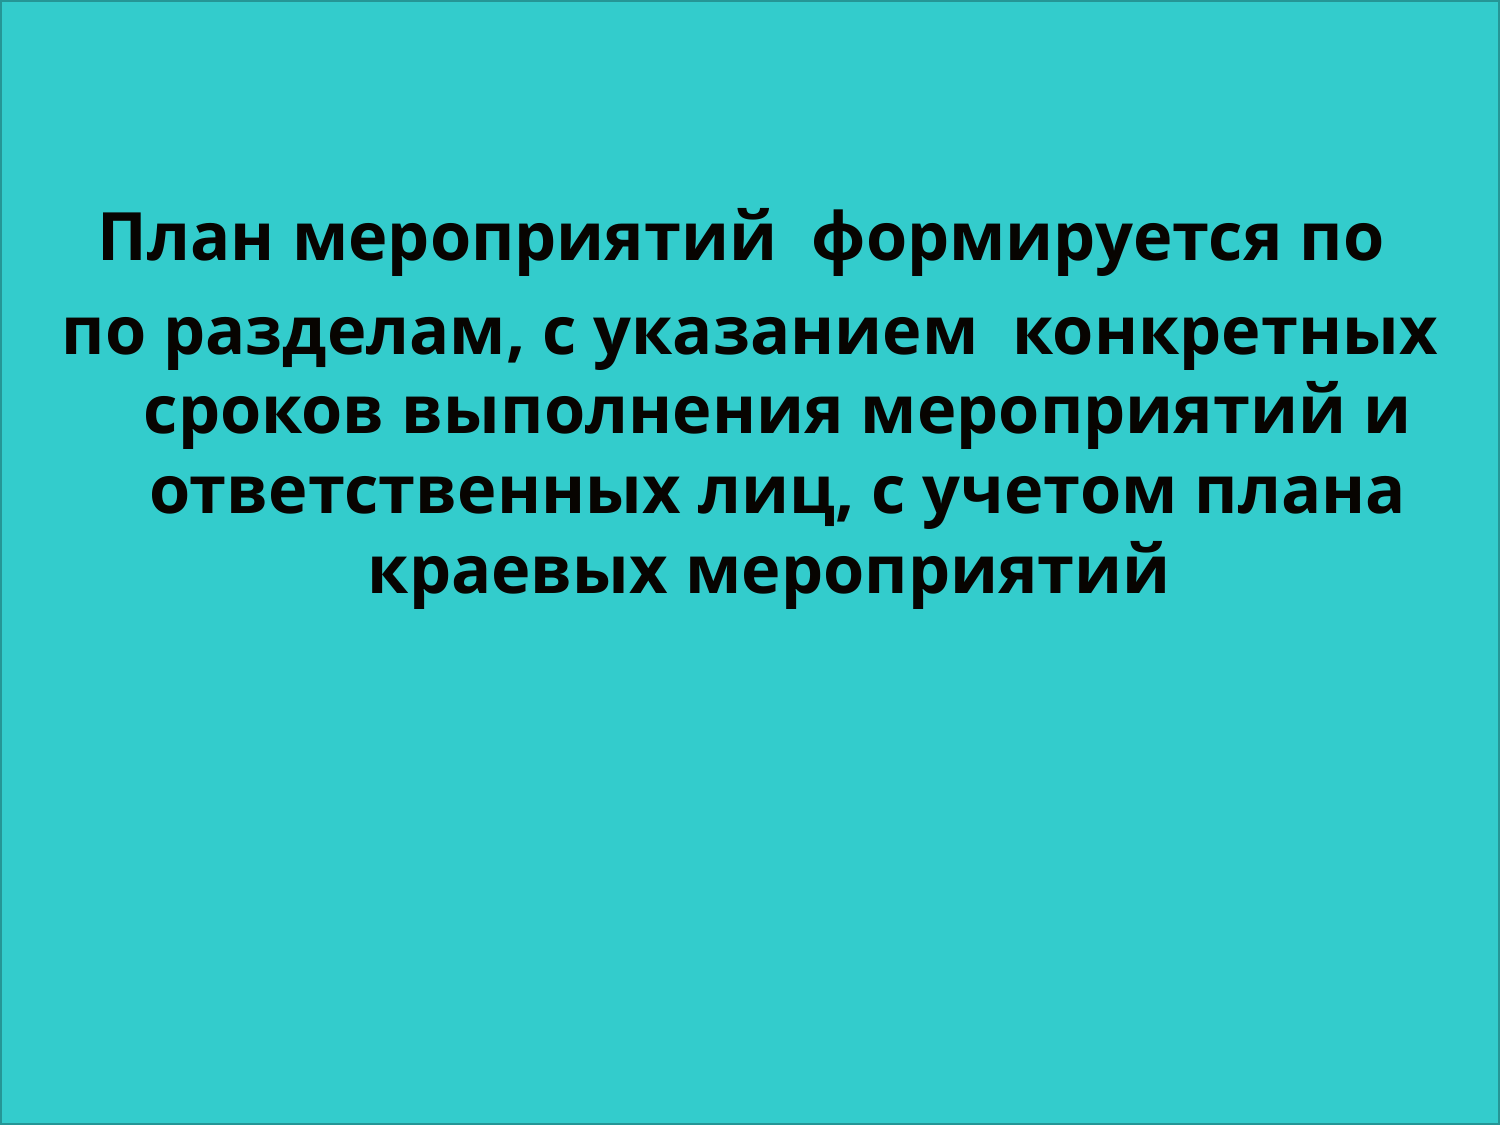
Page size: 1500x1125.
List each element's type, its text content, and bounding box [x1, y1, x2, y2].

list План мероприятий формируется по по разделам, с указанием конкретных сроков выполнения мероприятий и ответственных лиц, с учетом плана краевых мероприятий [0, 0, 1500, 1125]
